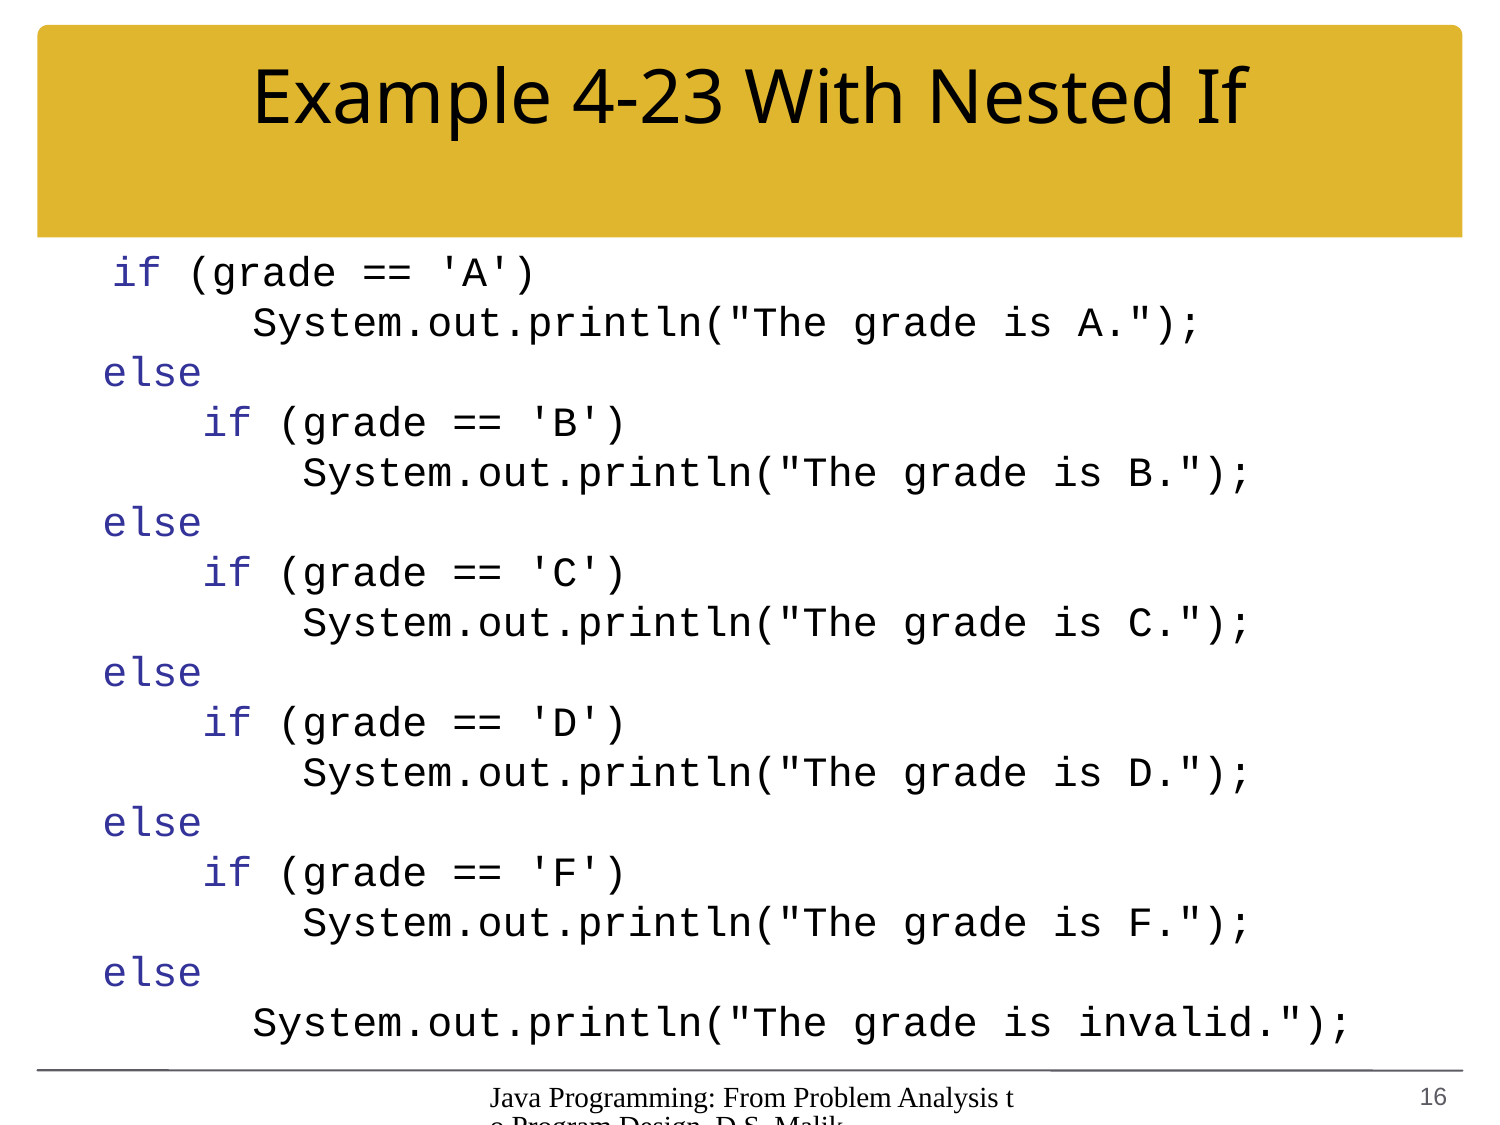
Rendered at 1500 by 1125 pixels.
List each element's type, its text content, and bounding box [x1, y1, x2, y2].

title Example 4-23 With Nested If [49, 44, 1451, 233]
footer Java Programming: From Problem Analysis to Program Design, D.S. Malik [474, 1069, 1038, 1123]
slide_number 16 [1112, 1069, 1463, 1123]
text_box if (grade == 'A') System.out.println("The grade is A."); else if (grade == 'B') System.out.println("The grade is B."); else if (grade == 'C') System.out.println("The grade is C."); else if (grade == 'D') System.out.println("The grade is D."); else if (grade == 'F') System.out.println("The grade is F."); else System.out.println("The grade is invalid."); [87, 237, 1389, 1053]
